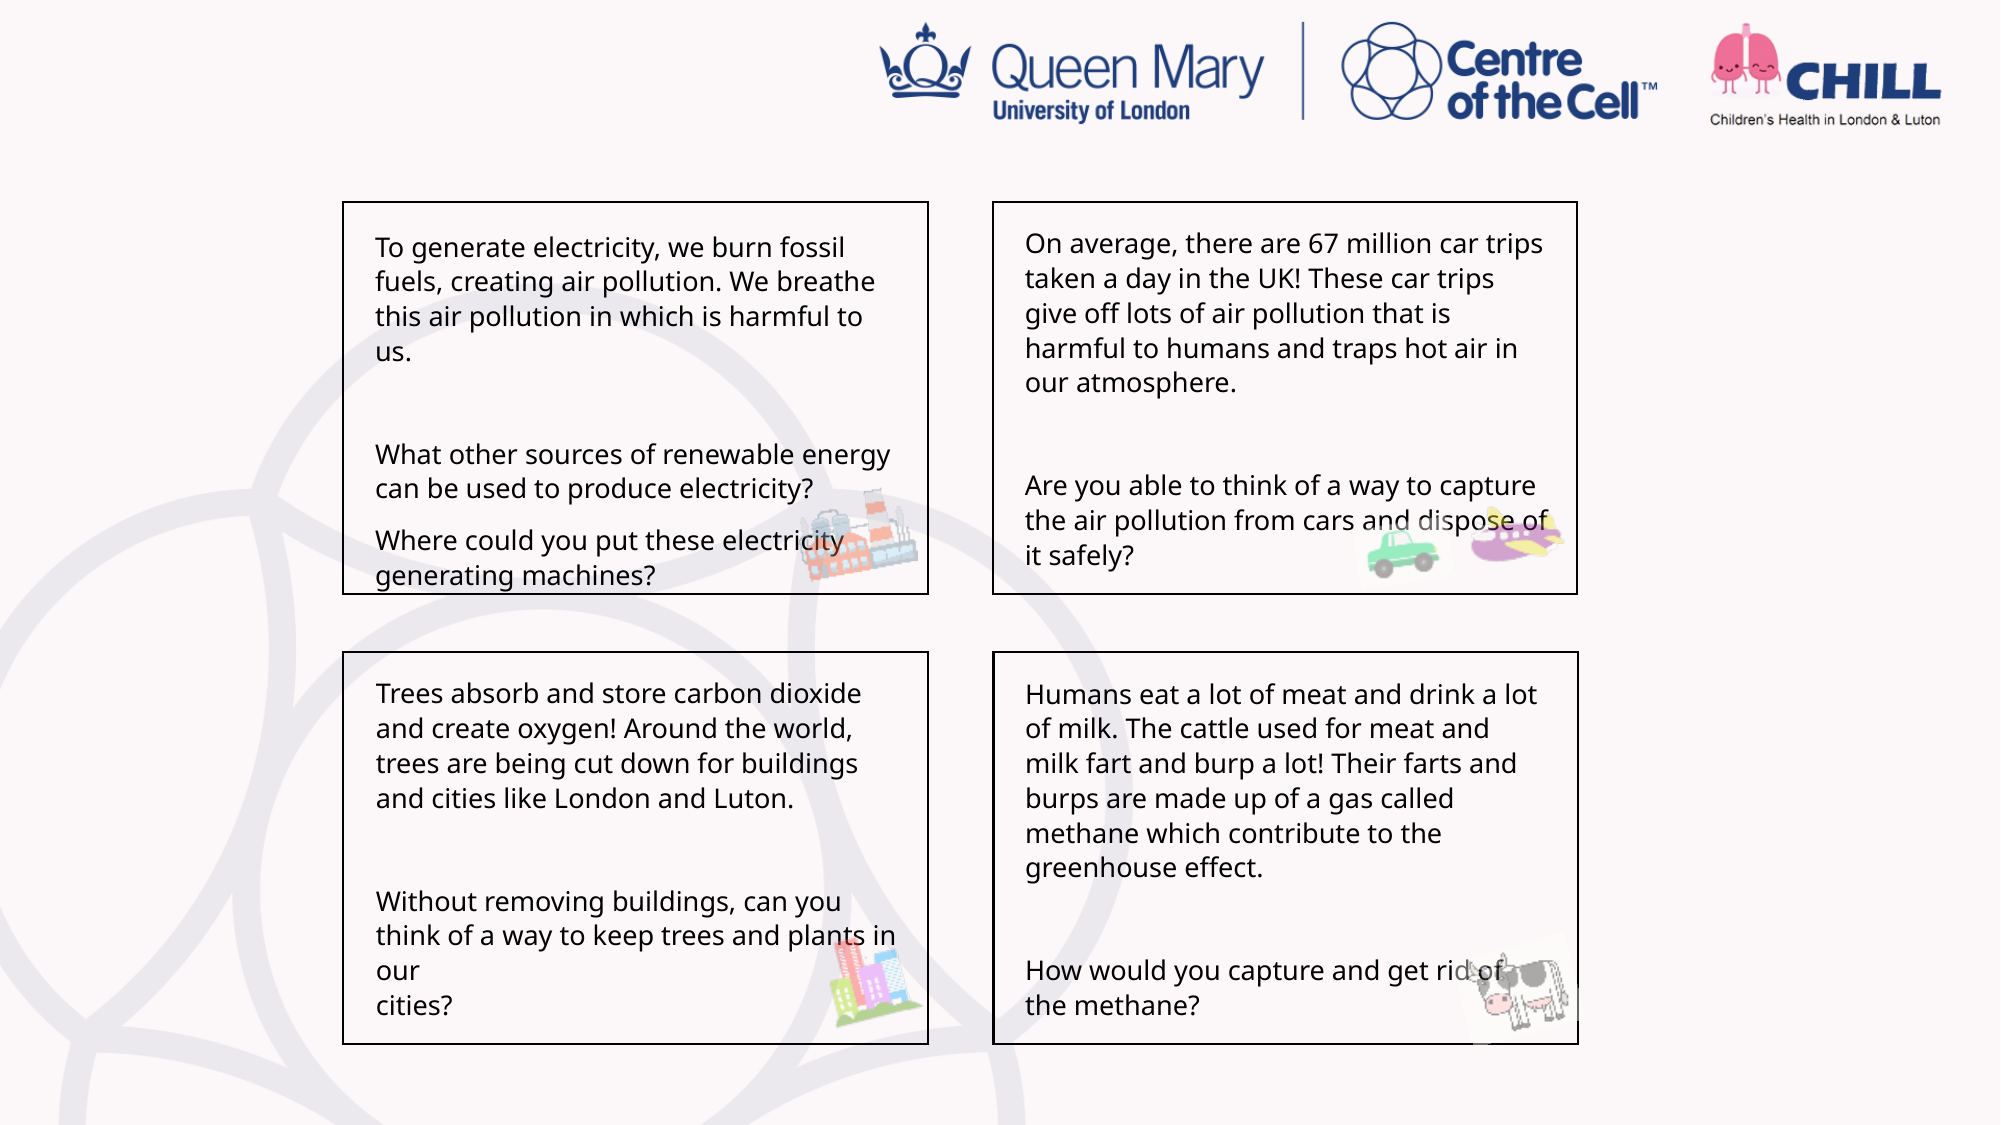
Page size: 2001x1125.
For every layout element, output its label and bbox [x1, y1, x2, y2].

text_box [993, 201, 1578, 595]
text_box [343, 652, 936, 1045]
text_box [343, 201, 928, 595]
text_box [993, 652, 1578, 1045]
picture [0, 0, 2001, 1125]
